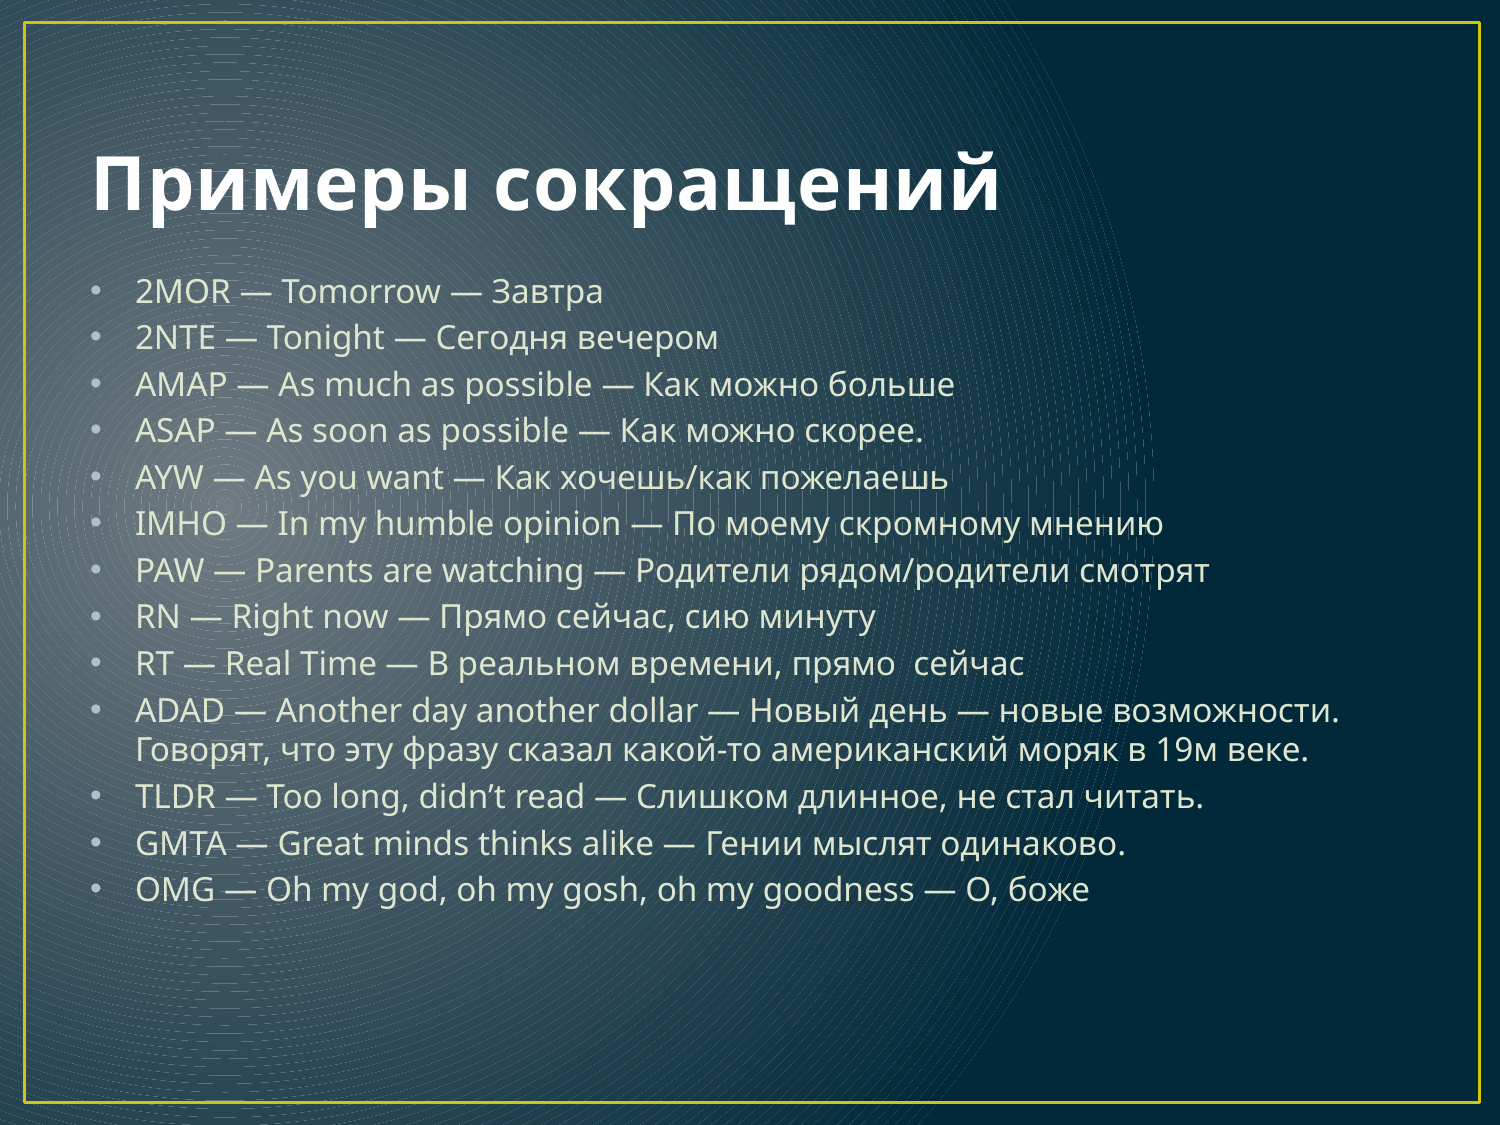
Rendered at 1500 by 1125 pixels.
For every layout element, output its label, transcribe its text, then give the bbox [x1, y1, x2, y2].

title Примеры сокращений [75, 45, 1425, 233]
list 2MOR — Tomorrow — Завтра 2NTE — Tonight — Сегодня вечером AMAP — As much as possible — Как можно больше ASAP — As soon as possible — Как можно скорее. AYW — As you want — Как хочешь/как пожелаешь IMHO — In my humble opinion — По моему скромному мнению PAW — Parents are watching — Родители рядом/родители смотрят RN — Right now — Прямо сейчас, сию минуту RT — Real Time — В реальном времени, прямо сейчас ADAD — Another day another dollar — Новый день — новые возможности. Говорят, что эту фразу сказал какой-то американский моряк в 19м веке. TLDR — Too long, didn’t read — Слишком длинное, не стал читать. GMTA — Great minds thinks alike — Гении мыслят одинаково. OMG — Oh my god, oh my gosh, oh my goodness — О, боже [75, 262, 1425, 1005]
